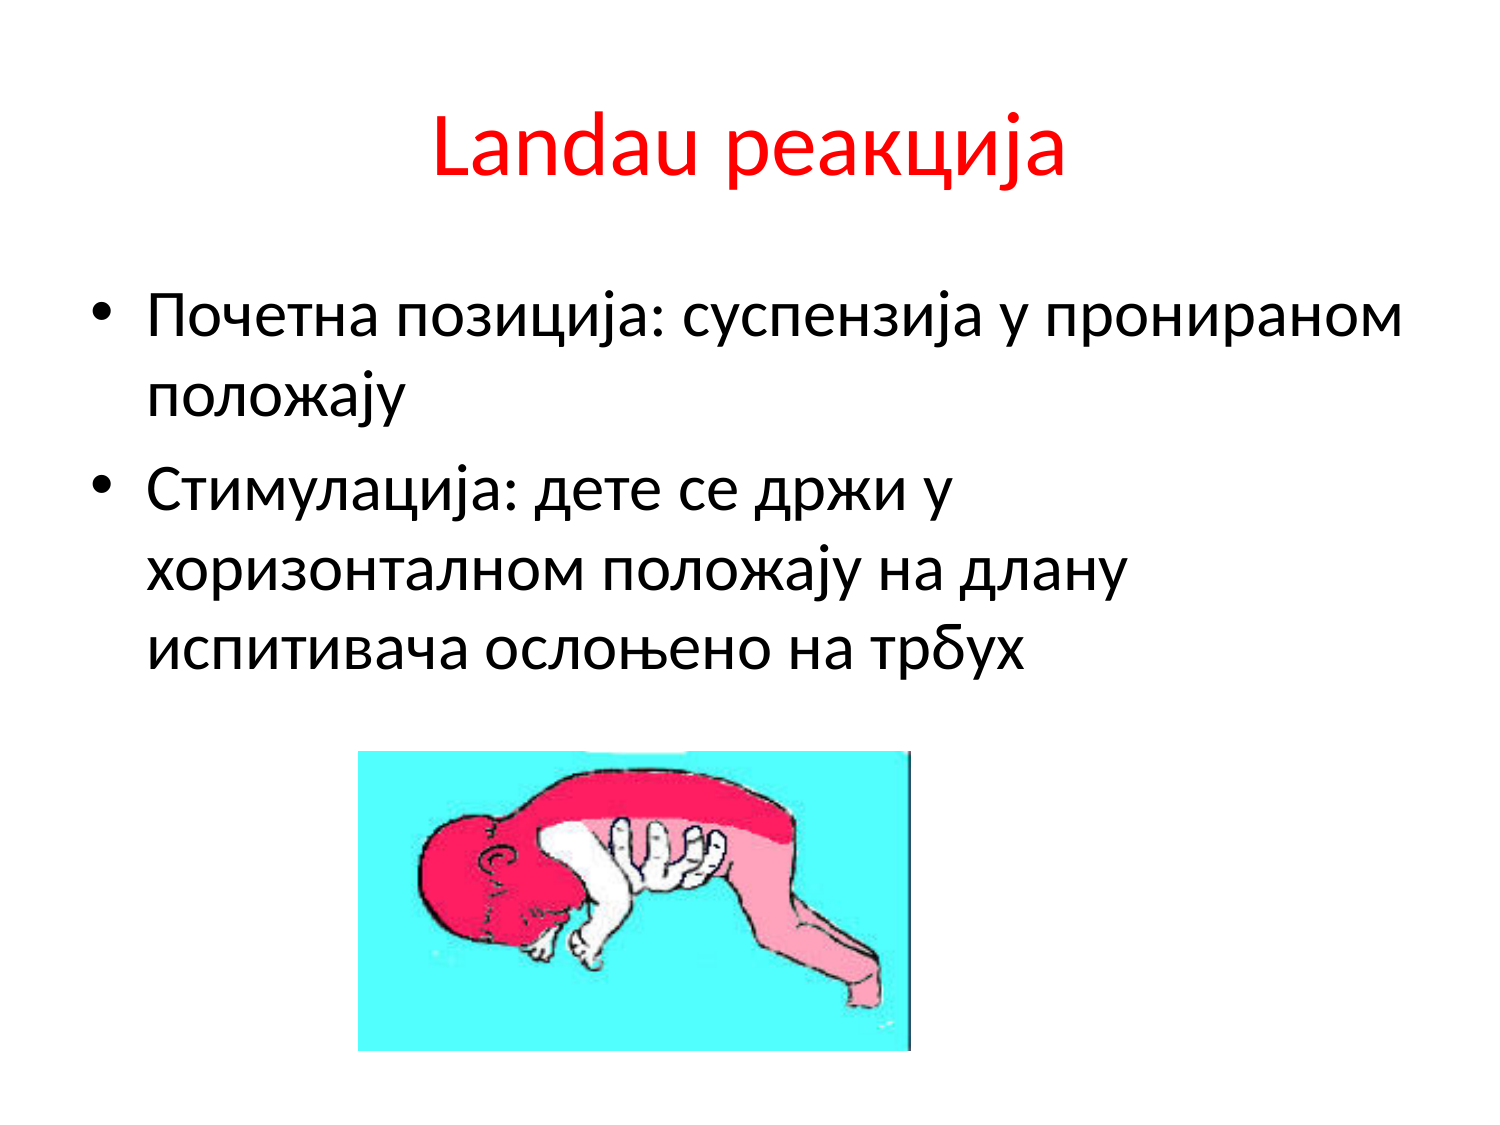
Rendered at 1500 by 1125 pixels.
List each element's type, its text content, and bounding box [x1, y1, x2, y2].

title Landau реакција [75, 45, 1425, 233]
picture [358, 751, 911, 1052]
list Почетна позиција: суспензија у пронираном положају Стимулација: дете се држи у хоризонталном положају на длану испитивача ослоњено на трбух [75, 262, 1425, 1005]
